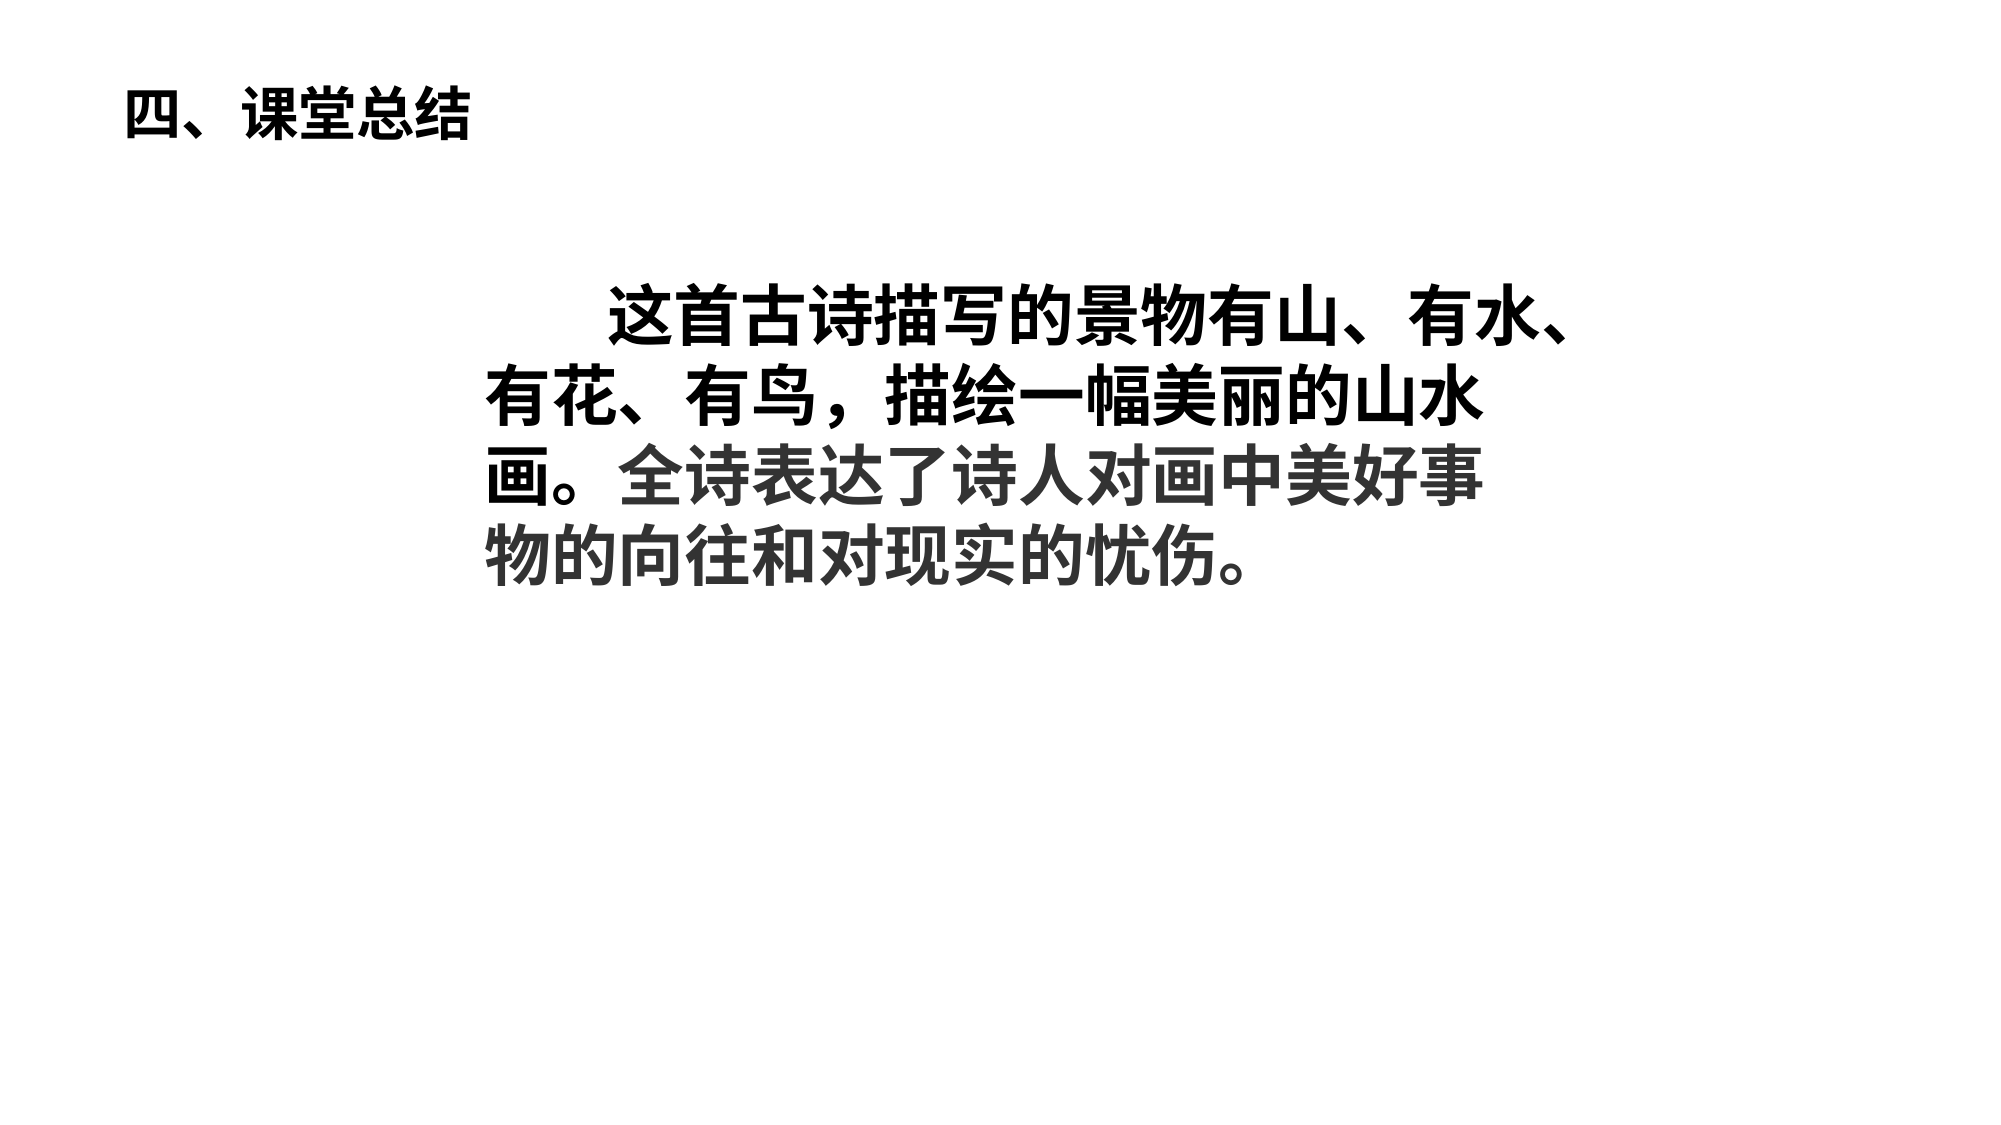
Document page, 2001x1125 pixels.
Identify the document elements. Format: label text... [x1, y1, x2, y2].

text_box 这首古诗描写的景物有山、有水、有花、有鸟，描绘一幅美丽的山水画。全诗表达了诗人对画中美好事物的向往和对现实的忧伤。 [469, 266, 1563, 602]
text_box 四、课堂总结 [109, 69, 563, 155]
